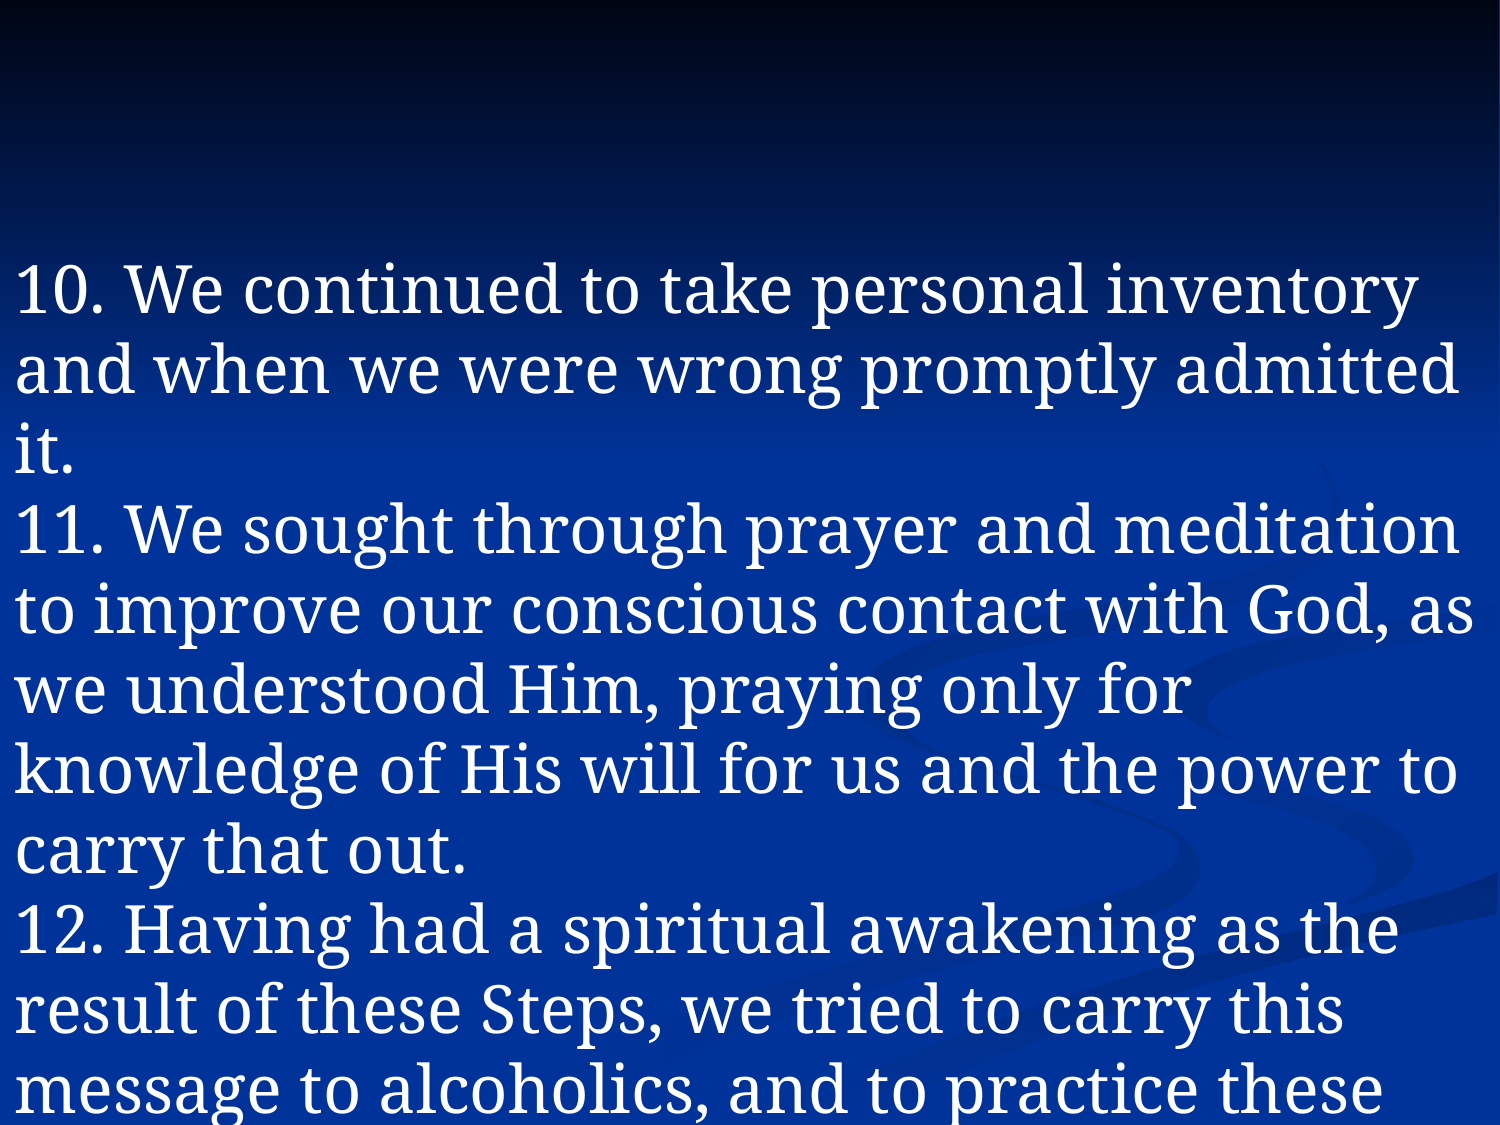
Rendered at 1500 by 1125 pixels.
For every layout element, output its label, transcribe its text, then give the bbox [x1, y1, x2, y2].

text_box 10. We continued to take personal inventory and when we were wrong promptly admitted it. 11. We sought through prayer and meditation to improve our conscious contact with God, as we understood Him, praying only for knowledge of His will for us and the power to carry that out. 12. Having had a spiritual awakening as the result of these Steps, we tried to carry this message to alcoholics, and to practice these principles in all our affairs. [0, 0, 1500, 1125]
